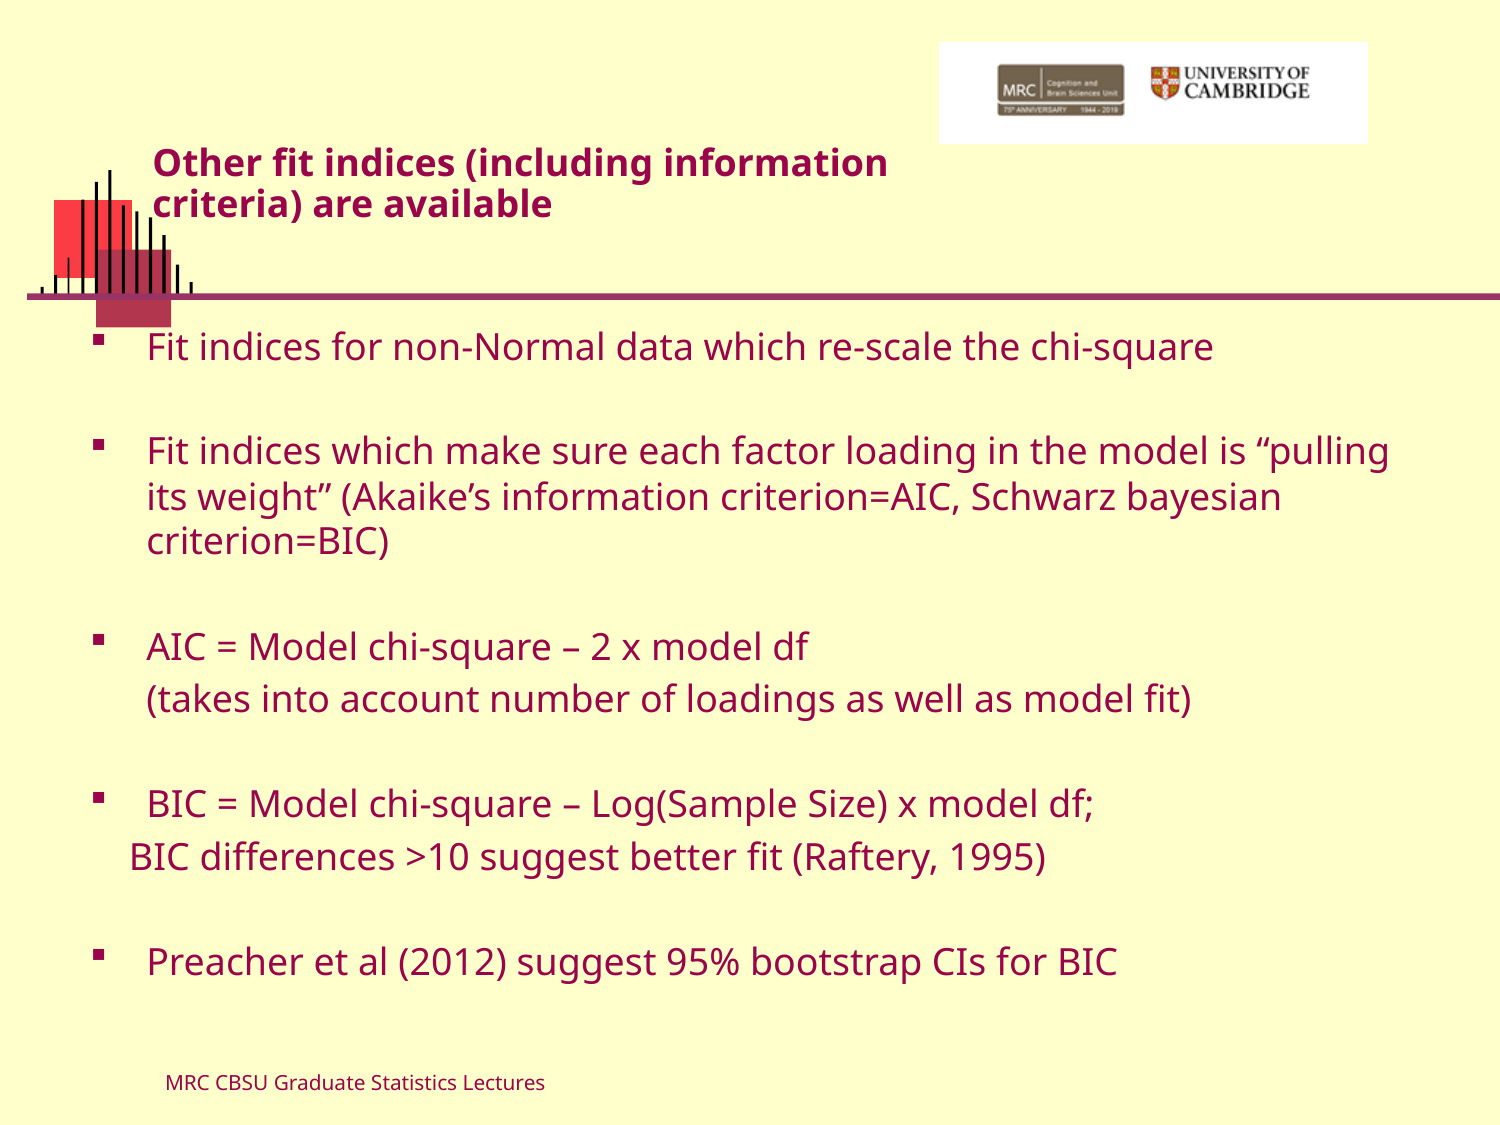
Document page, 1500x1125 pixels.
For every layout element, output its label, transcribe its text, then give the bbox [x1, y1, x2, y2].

title Other fit indices (including information criteria) are available [137, 137, 988, 233]
list Fit indices for non-Normal data which re-scale the chi-square Fit indices which make sure each factor loading in the model is “pulling its weight” (Akaike’s information criterion=AIC, Schwarz bayesian criterion=BIC) AIC = Model chi-square – 2 x model df (takes into account number of loadings as well as model fit) BIC = Model chi-square – Log(Sample Size) x model df; BIC differences >10 suggest better fit (Raftery, 1995) Preacher et al (2012) suggest 95% bootstrap CIs for BIC [75, 262, 1425, 1038]
footer MRC CBSU Graduate Statistics Lectures [149, 1062, 988, 1101]
picture [939, 42, 1368, 144]
